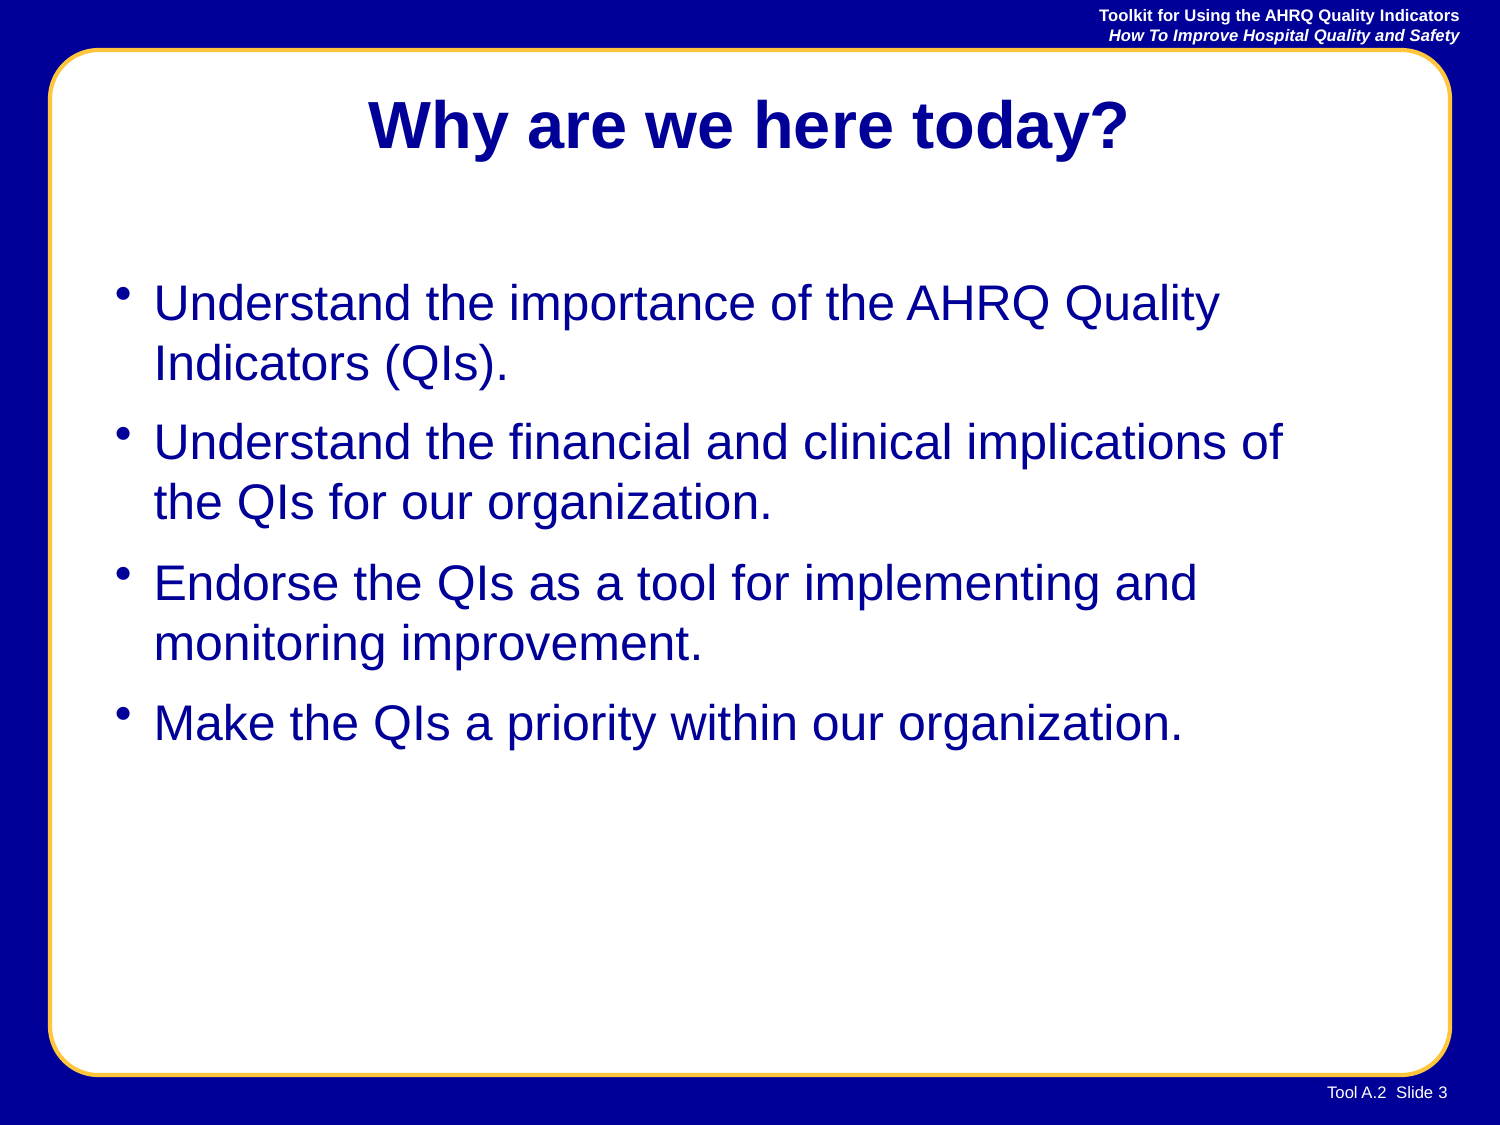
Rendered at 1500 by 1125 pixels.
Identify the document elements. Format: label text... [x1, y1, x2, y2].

list Understand the importance of the AHRQ Quality Indicators (QIs). Understand the financial and clinical implications of the QIs for our organization. Endorse the QIs as a tool for implementing and monitoring improvement. Make the QIs a priority within our organization. [99, 262, 1375, 976]
title Why are we here today? [112, 75, 1388, 200]
